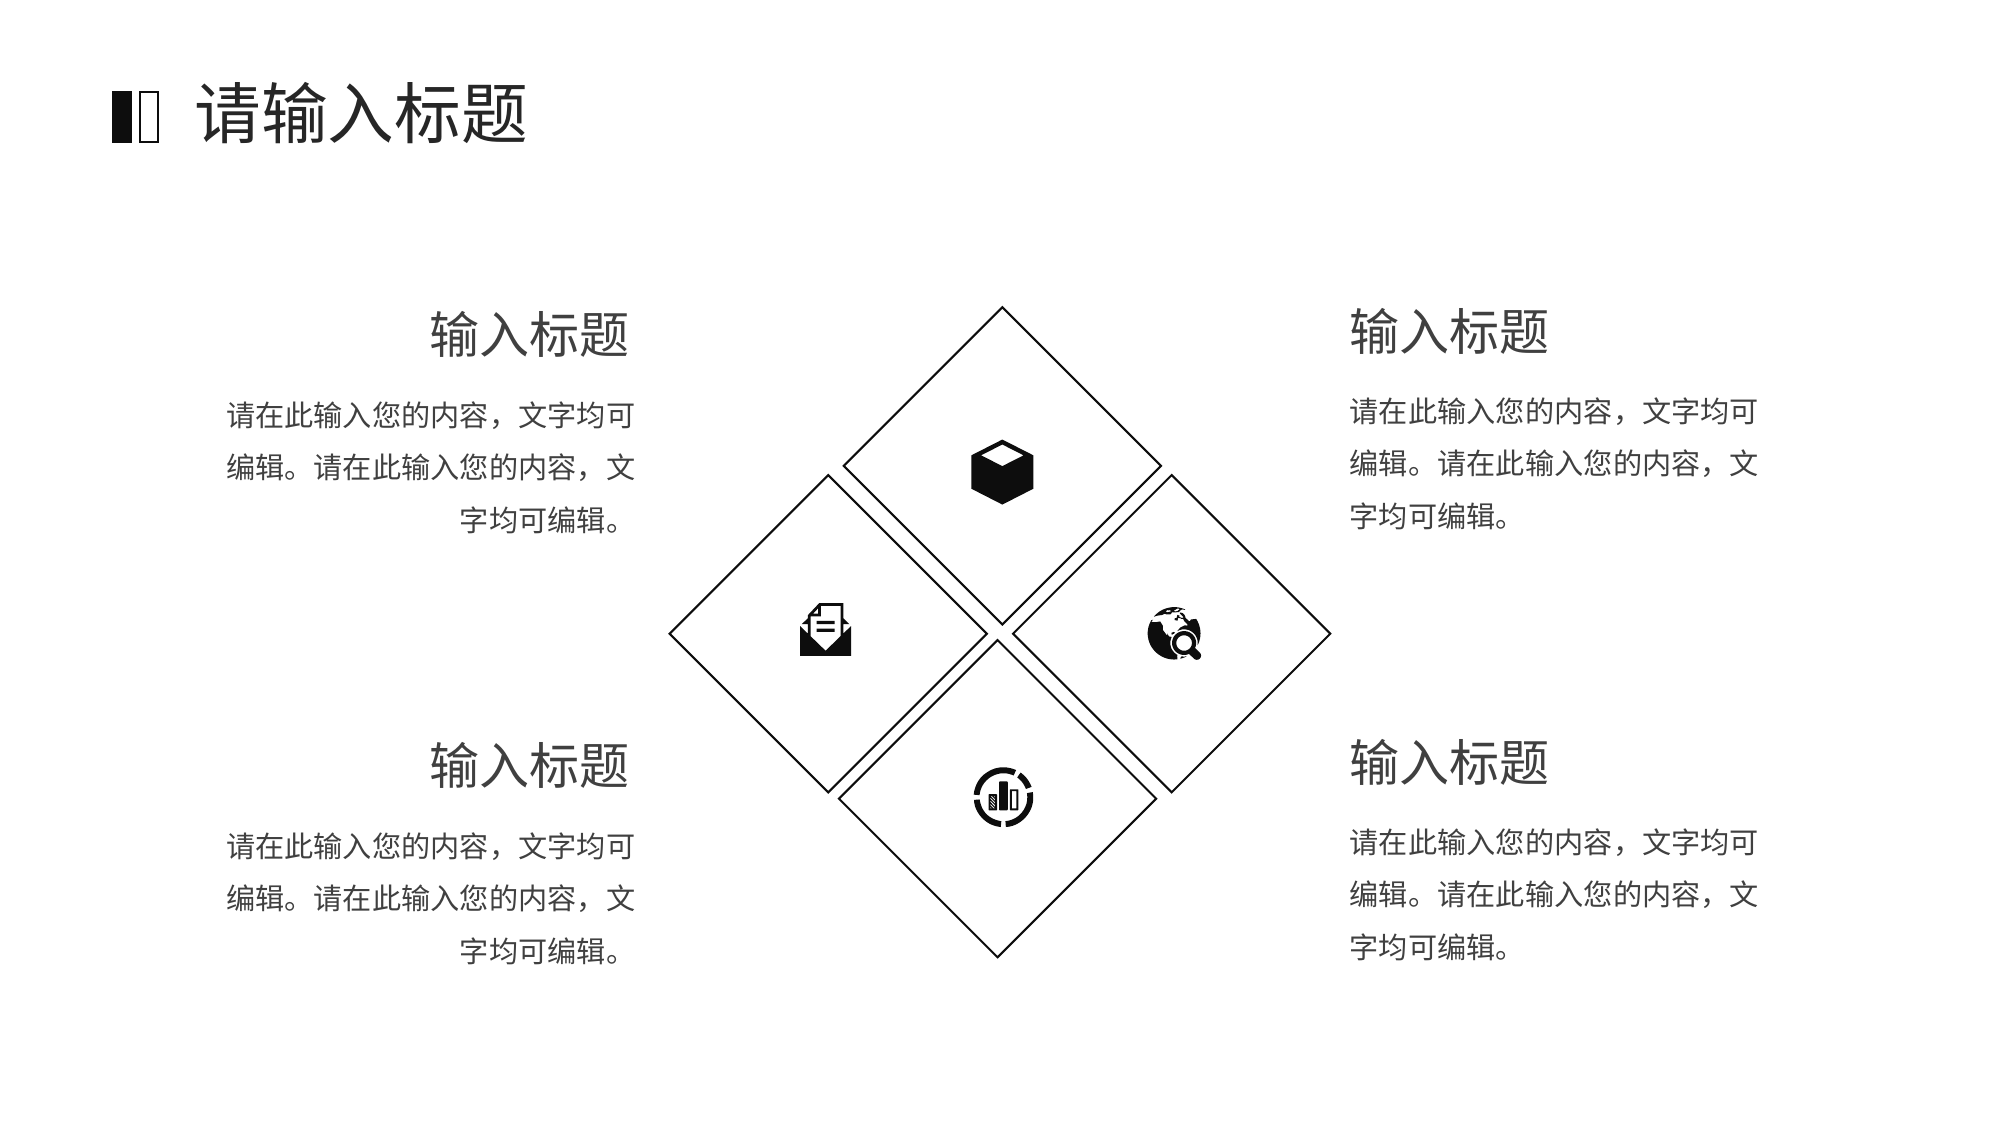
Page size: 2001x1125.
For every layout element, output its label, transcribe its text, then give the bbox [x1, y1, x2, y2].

text_box 输入标题 [1335, 292, 1661, 368]
text_box 请在此输入您的内容，文字均可编辑。请在此输入您的内容，文字均可编辑。 [194, 803, 651, 976]
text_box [800, 603, 852, 656]
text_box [973, 767, 1034, 827]
text_box 输入标题 [1335, 723, 1661, 799]
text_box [113, 91, 159, 143]
text_box 输入标题 [318, 295, 644, 371]
text_box 请在此输入您的内容，文字均可编辑。请在此输入您的内容，文字均可编辑。 [194, 372, 651, 545]
text_box 请在此输入您的内容，文字均可编辑。请在此输入您的内容，文字均可编辑。 [1335, 799, 1792, 972]
text_box 请在此输入您的内容，文字均可编辑。请在此输入您的内容，文字均可编辑。 [1335, 368, 1792, 541]
text_box 输入标题 [318, 726, 644, 802]
text_box 请输入标题 [179, 64, 595, 159]
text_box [669, 307, 1331, 958]
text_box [1147, 607, 1201, 660]
